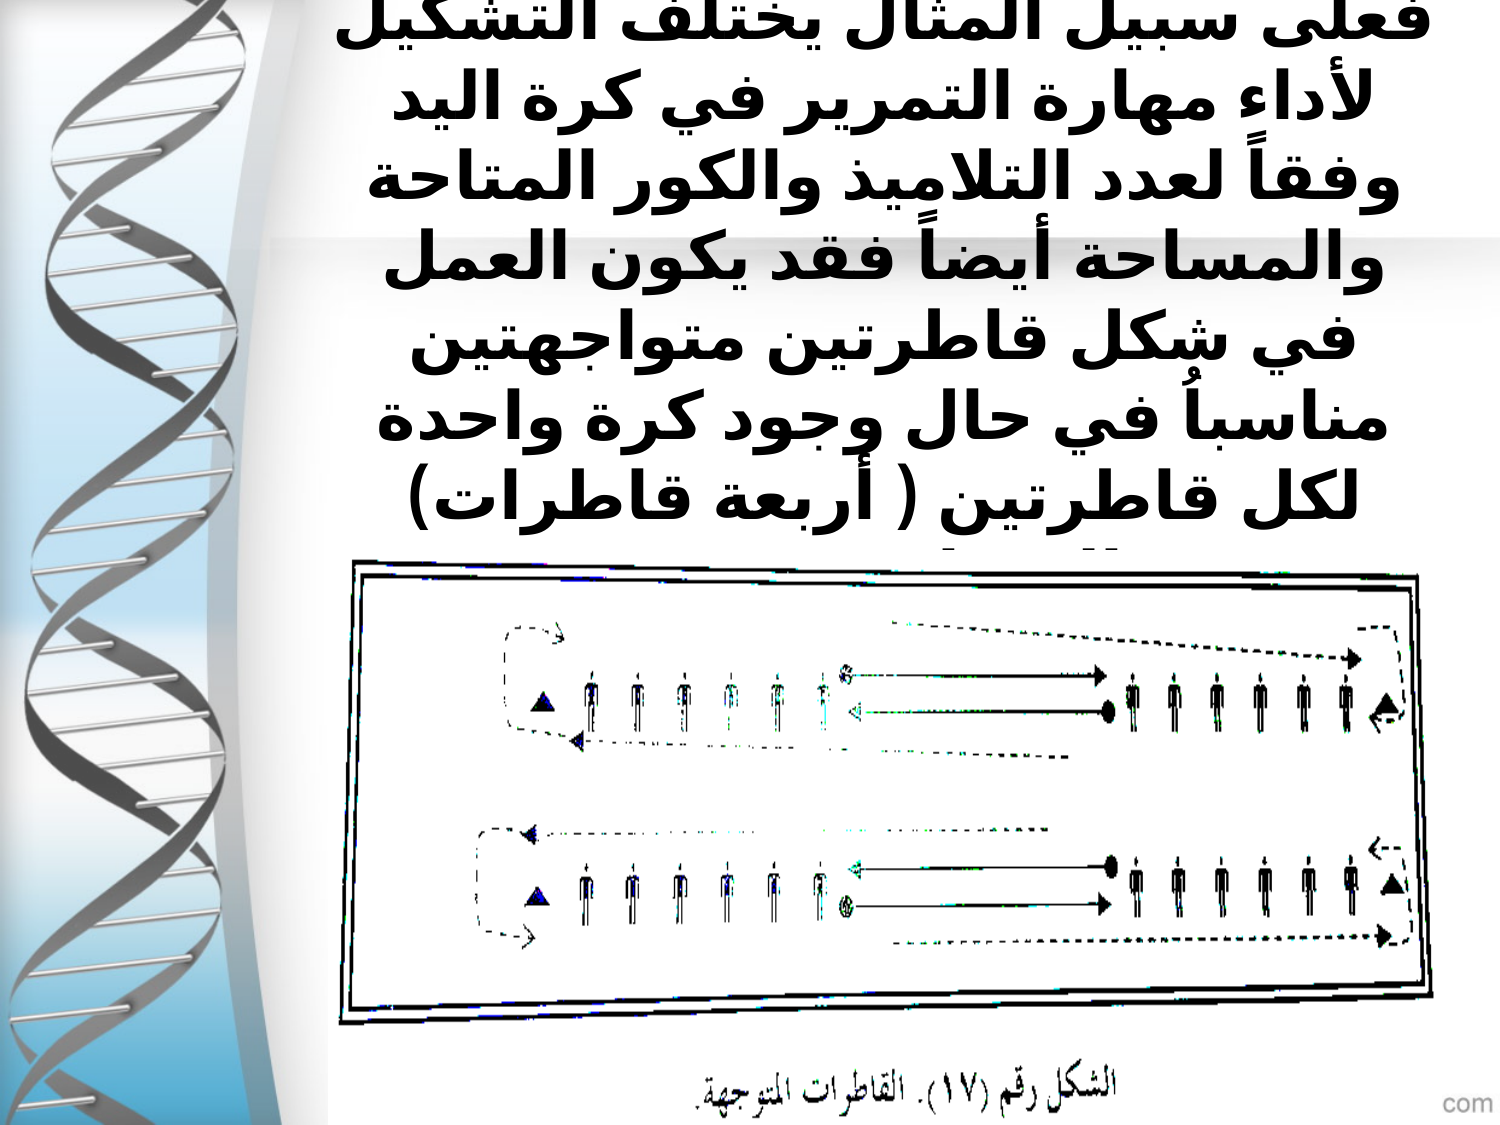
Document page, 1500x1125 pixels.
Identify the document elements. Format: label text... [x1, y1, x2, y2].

title فعلى سبيل المثال يختلف التشكيل لأداء مهارة التمرير في كرة اليد وفقاً لعدد التلاميذ والكور المتاحة والمساحة أيضاً فقد يكون العمل في شكل قاطرتين متواجهتين مناسباُ في حال وجود كرة واحدة لكل قاطرتين ( أربعة قاطرات) والمساحة صغيرة [304, 23, 1465, 563]
picture [327, 550, 1442, 1125]
